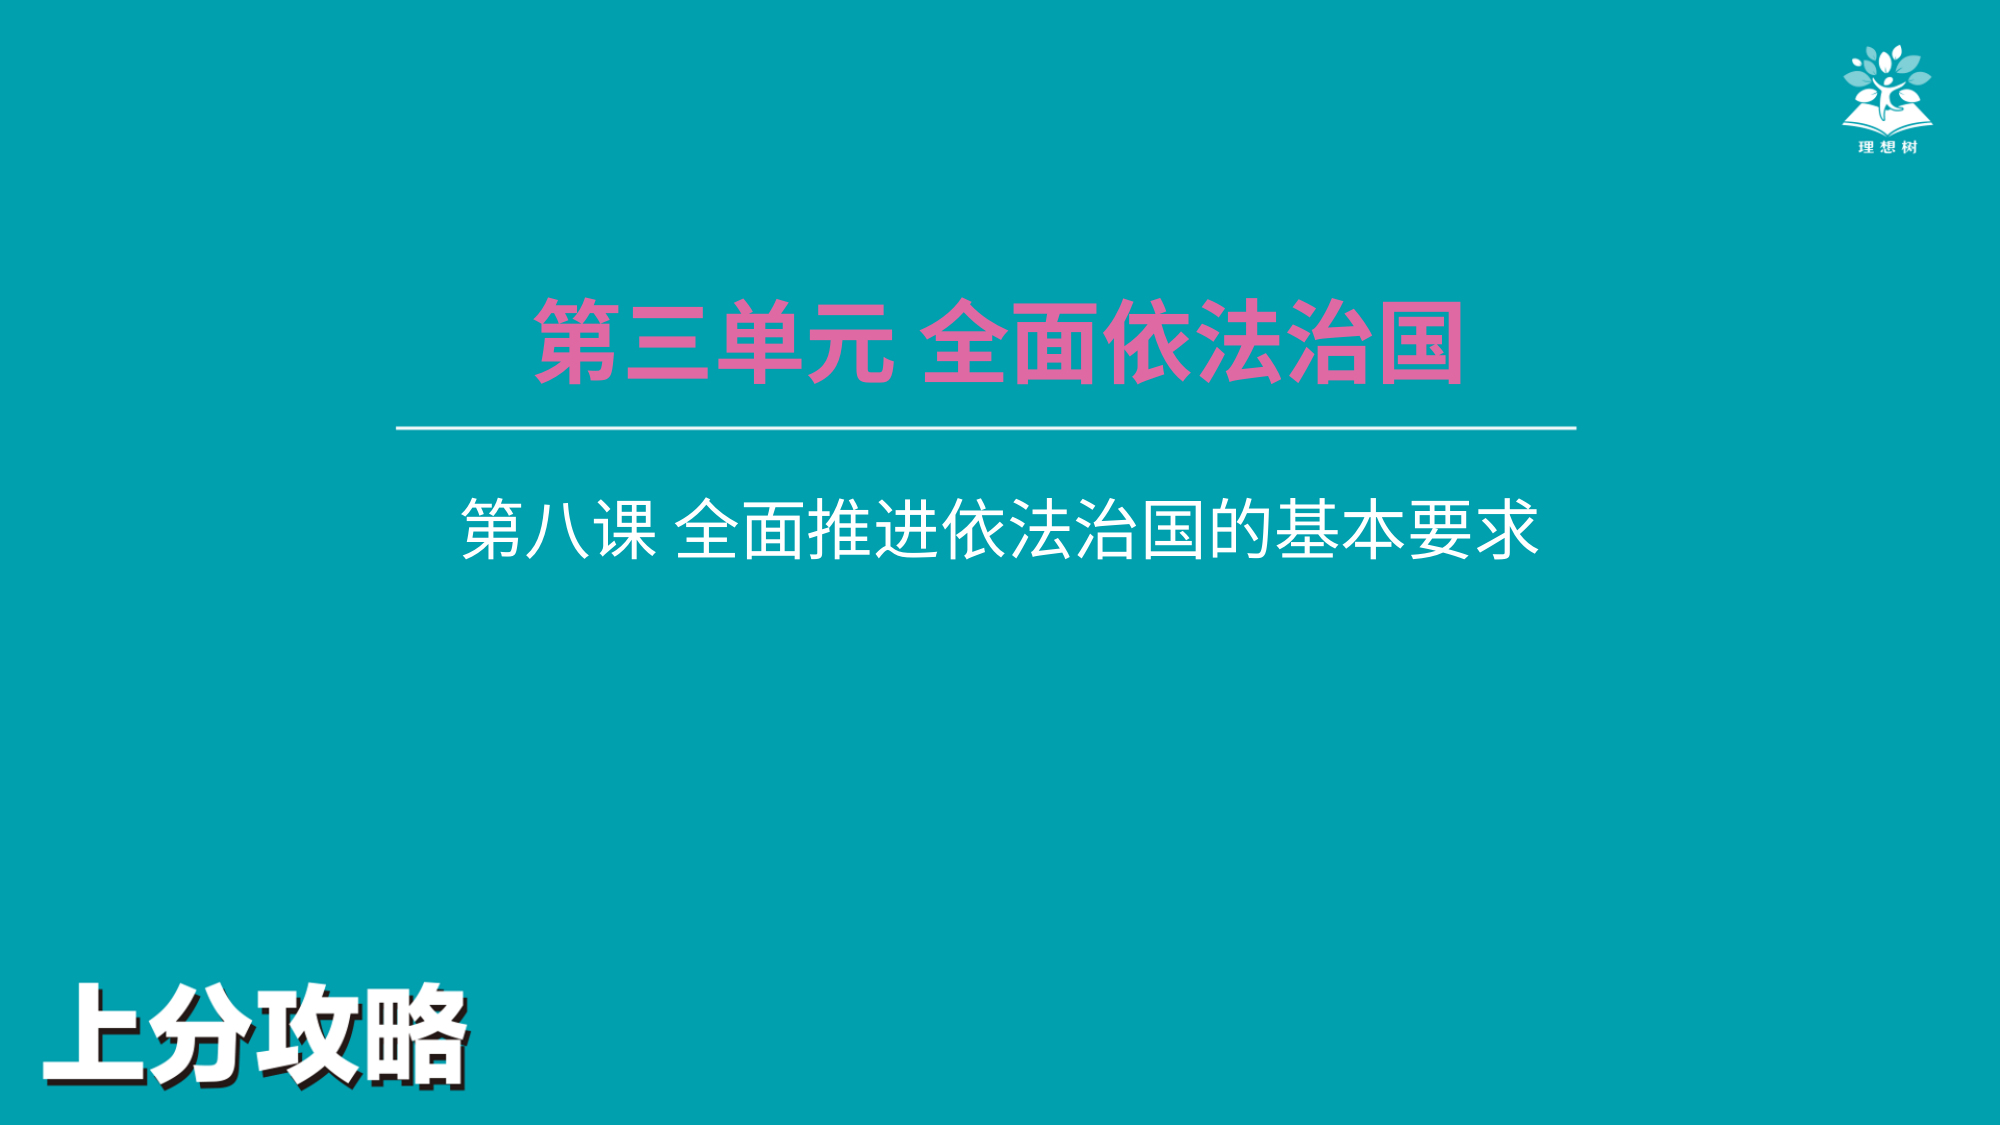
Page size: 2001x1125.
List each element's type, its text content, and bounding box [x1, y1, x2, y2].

text_box 第八课 全面推进依法治国的基本要求 [0, 472, 2000, 579]
picture [0, 579, 2000, 1125]
picture [0, 0, 2000, 265]
text_box 第三单元 全面依法治国 [0, 265, 2000, 413]
picture [0, 413, 2000, 472]
